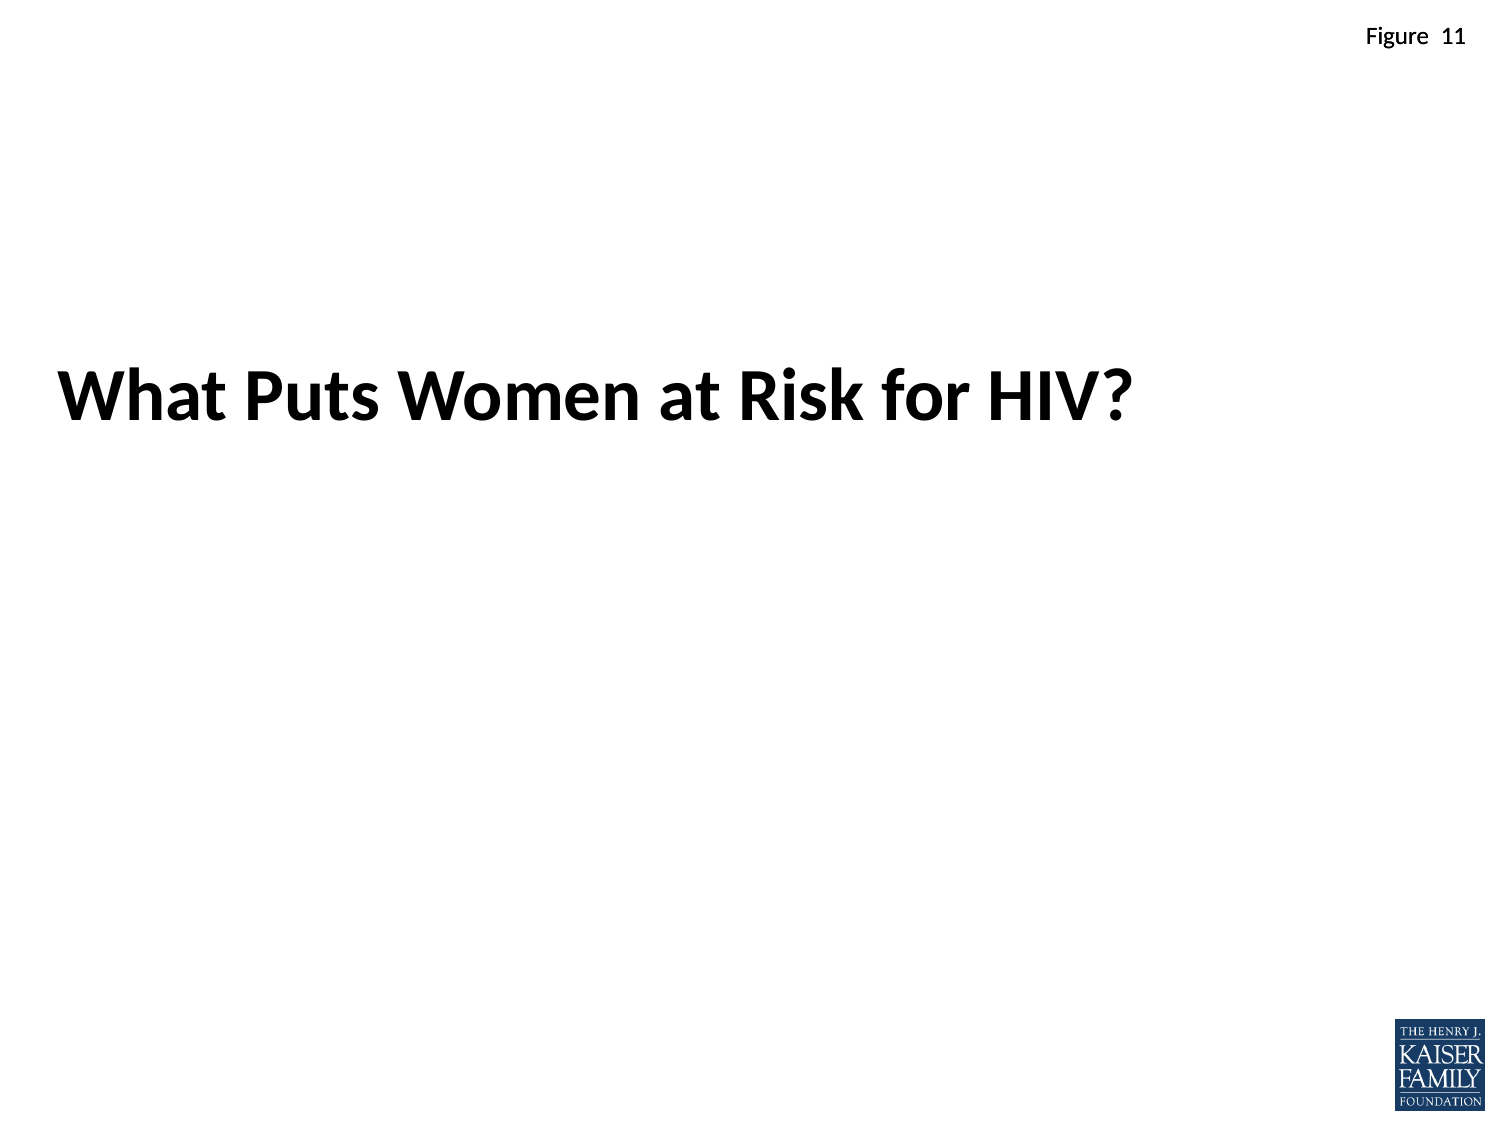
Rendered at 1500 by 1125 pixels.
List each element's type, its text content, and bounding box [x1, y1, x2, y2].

picture [1395, 1019, 1485, 1111]
title What Puts Women at Risk for HIV? [42, 337, 1451, 488]
